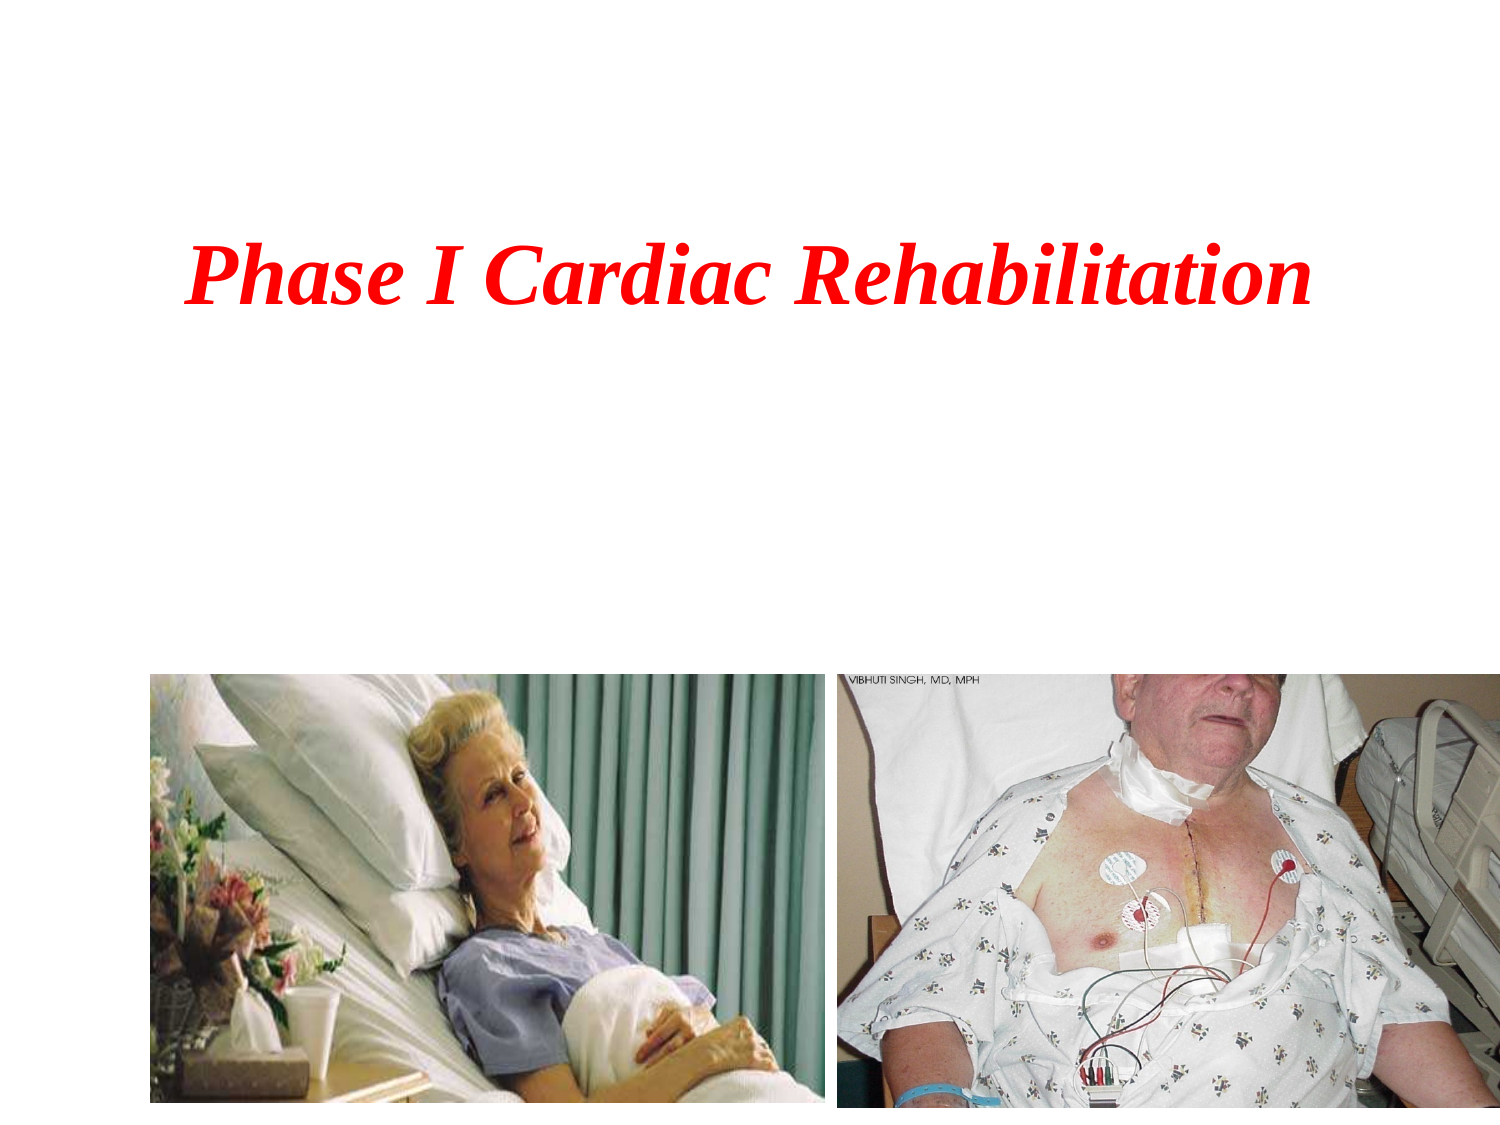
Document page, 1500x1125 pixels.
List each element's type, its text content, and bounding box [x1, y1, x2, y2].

picture [837, 674, 1500, 1109]
picture [149, 674, 826, 1103]
title Phase I Cardiac Rehabilitation [112, 174, 1388, 363]
